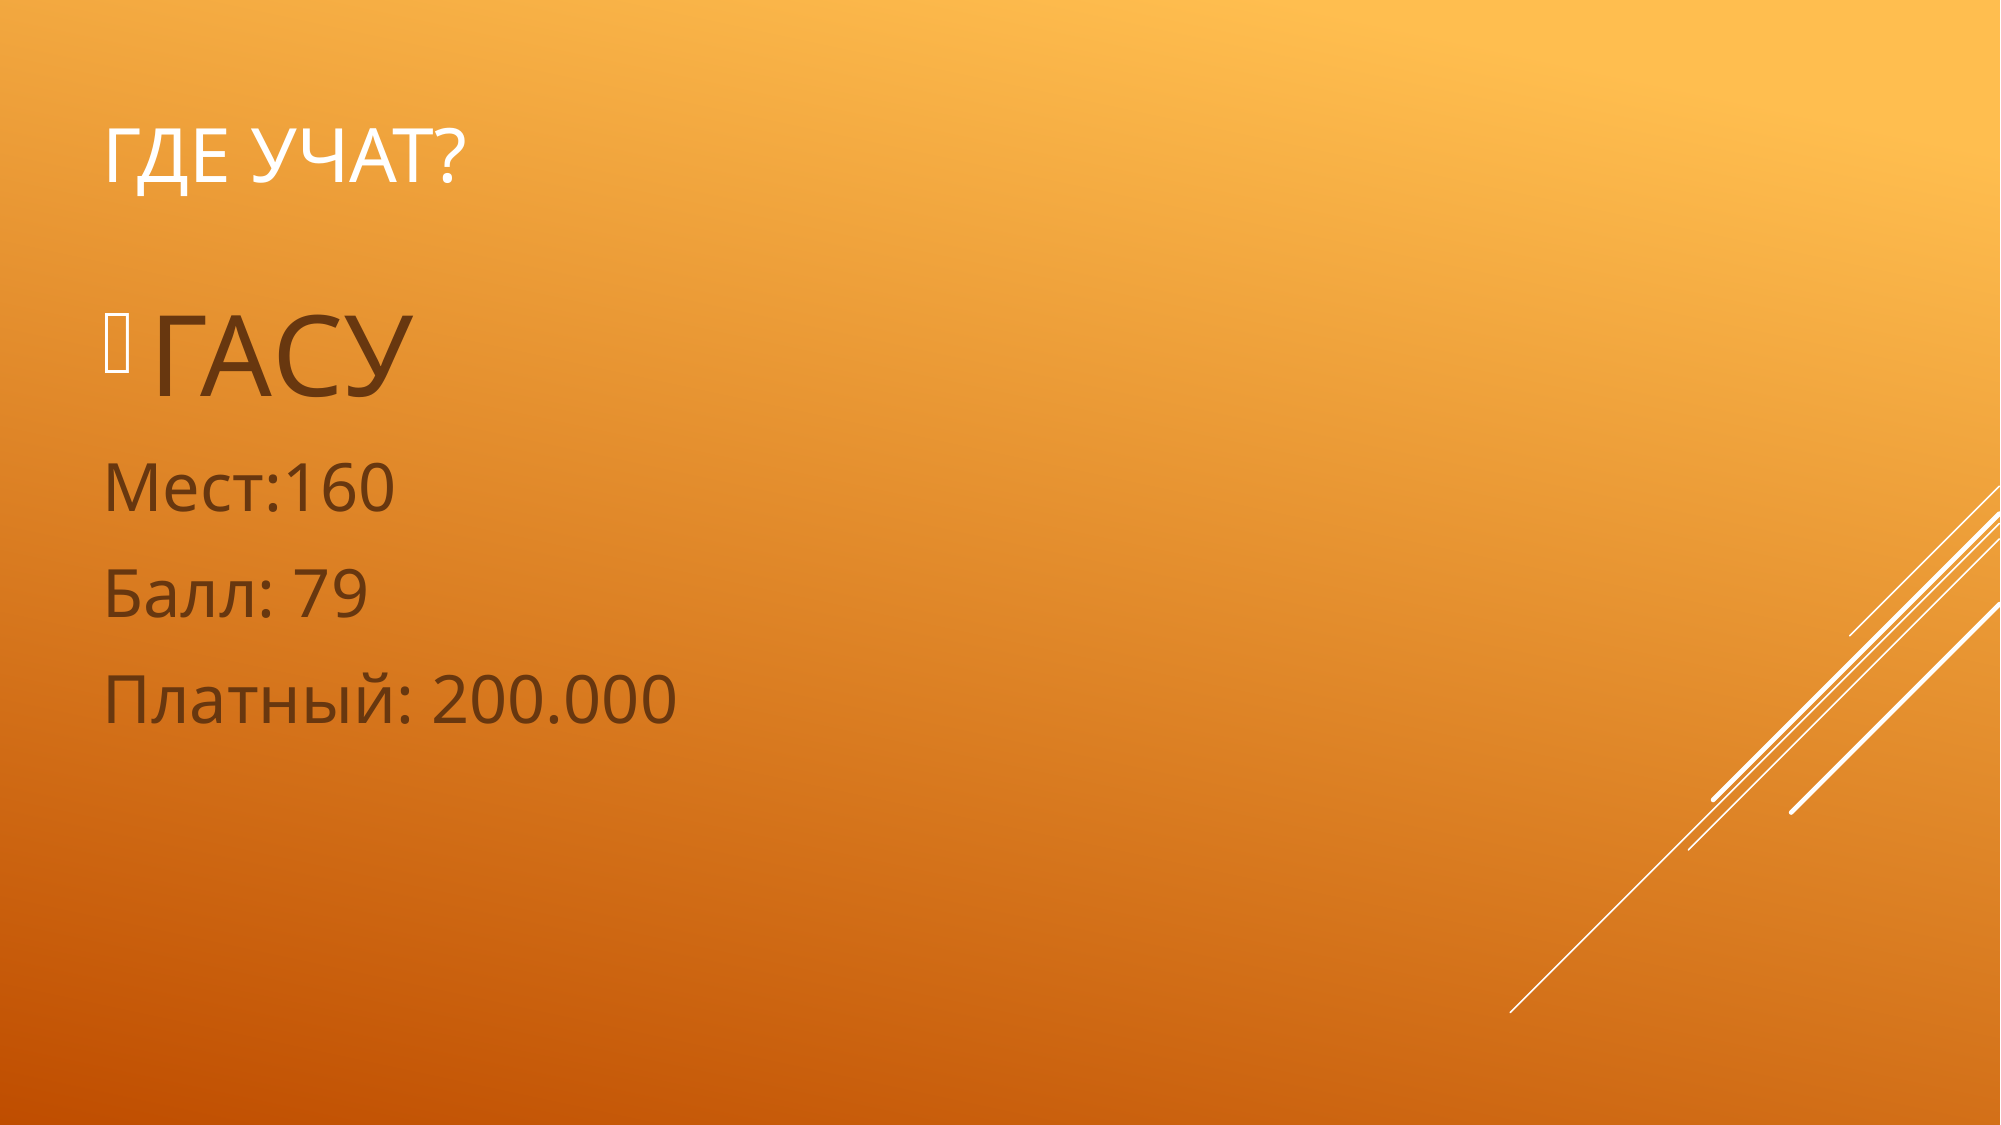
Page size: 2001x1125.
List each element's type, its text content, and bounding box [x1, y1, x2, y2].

list ГАСУ Мест:160 Балл: 79 Платный: 200.000 [87, 276, 1488, 870]
title Где учат? [87, 29, 1488, 276]
